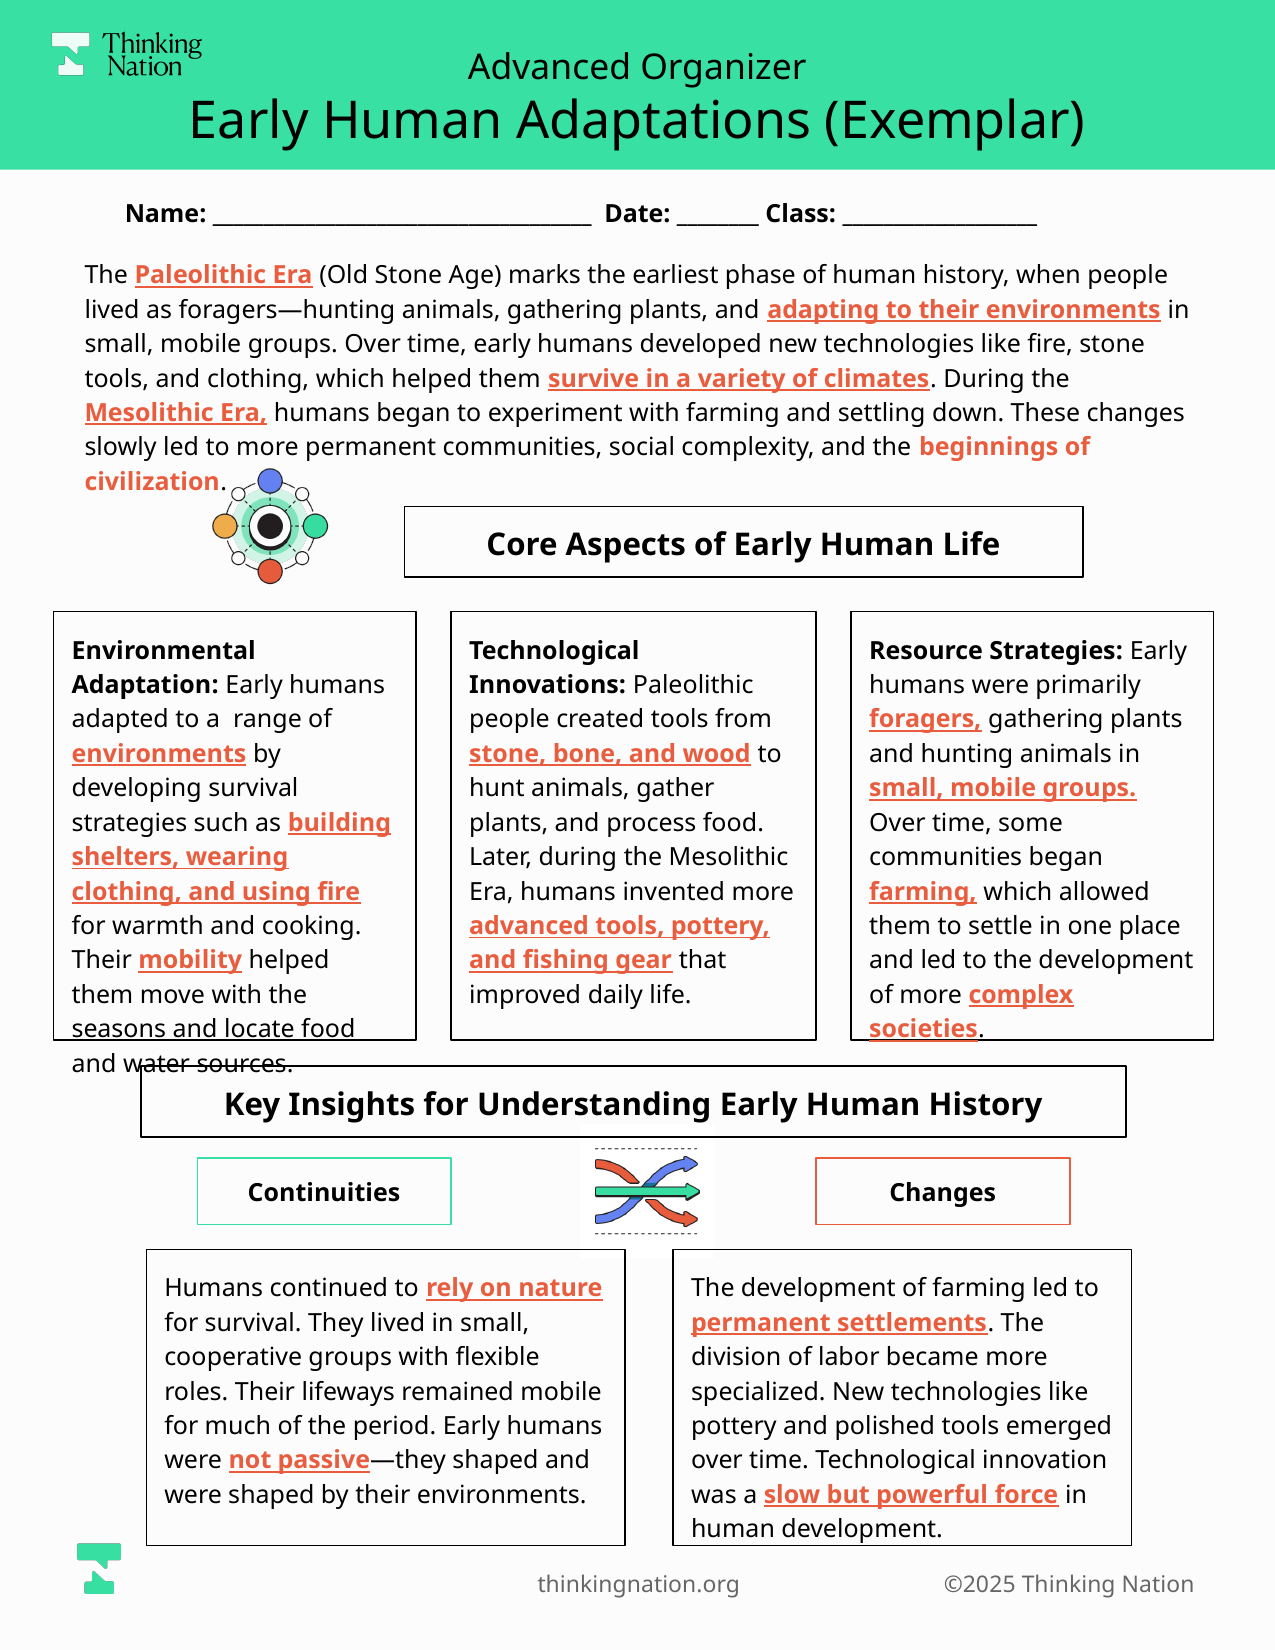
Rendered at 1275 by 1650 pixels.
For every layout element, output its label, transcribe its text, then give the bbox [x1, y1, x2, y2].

text_box The Paleolithic Era (Old Stone Age) marks the earliest phase of human history, when people lived as foragers—hunting animals, gathering plants, and adapting to their environments in small, mobile groups. Over time, early humans developed new technologies like fire, stone tools, and clothing, which helped them survive in a variety of climates. During the Mesolithic Era, humans began to experiment with farming and settling down. These changes slowly led to more permanent communities, social complexity, and the beginnings of civilization. [66, 236, 1211, 442]
text_box Name: _____________________________________ Date: ________ Class: ___________________ [109, 182, 1165, 249]
text_box Core Aspects of Early Human Life [404, 506, 1084, 578]
picture [63, 1533, 134, 1604]
text_box ©2025 Thinking Nation [909, 1553, 1211, 1605]
text_box Changes [816, 1157, 1070, 1225]
picture [35, 17, 207, 90]
text_box The development of farming led to permanent settlements. The division of labor became more specialized. New technologies like pottery and polished tools emerged over time. Technological innovation was a slow but powerful force in human development. [672, 1249, 1132, 1546]
text_box Humans continued to rely on nature for survival. They lived in small, cooperative groups with flexible roles. Their lifeways remained mobile for much of the period. Early humans were not passive—they shaped and were shaped by their environments. [146, 1249, 626, 1546]
picture [194, 450, 346, 602]
text_box thinkingnation.org [488, 1553, 790, 1605]
picture [580, 1124, 715, 1259]
text_box Key Insights for Understanding Early Human History [141, 1066, 1127, 1137]
text_box Resource Strategies: Early humans were primarily foragers, gathering plants and hunting animals in small, mobile groups. Over time, some communities began farming, which allowed them to settle in one place and led to the development of more complex societies. [851, 611, 1214, 1040]
text_box Technological Innovations: Paleolithic people created tools from stone, bone, and wood to hunt animals, gather plants, and process food. Later, during the Mesolithic Era, humans invented more advanced tools, pottery, and fishing gear that improved daily life. [451, 611, 816, 1040]
text_box Continuities [197, 1157, 452, 1225]
text_box Environmental Adaptation: Early humans adapted to a range of environments by developing survival strategies such as building shelters, wearing clothing, and using fire for warmth and cooking. Their mobility helped them move with the seasons and locate food and water sources. [53, 611, 417, 1040]
text_box Advanced Organizer Early Human Adaptations (Exemplar) [0, 0, 1275, 170]
